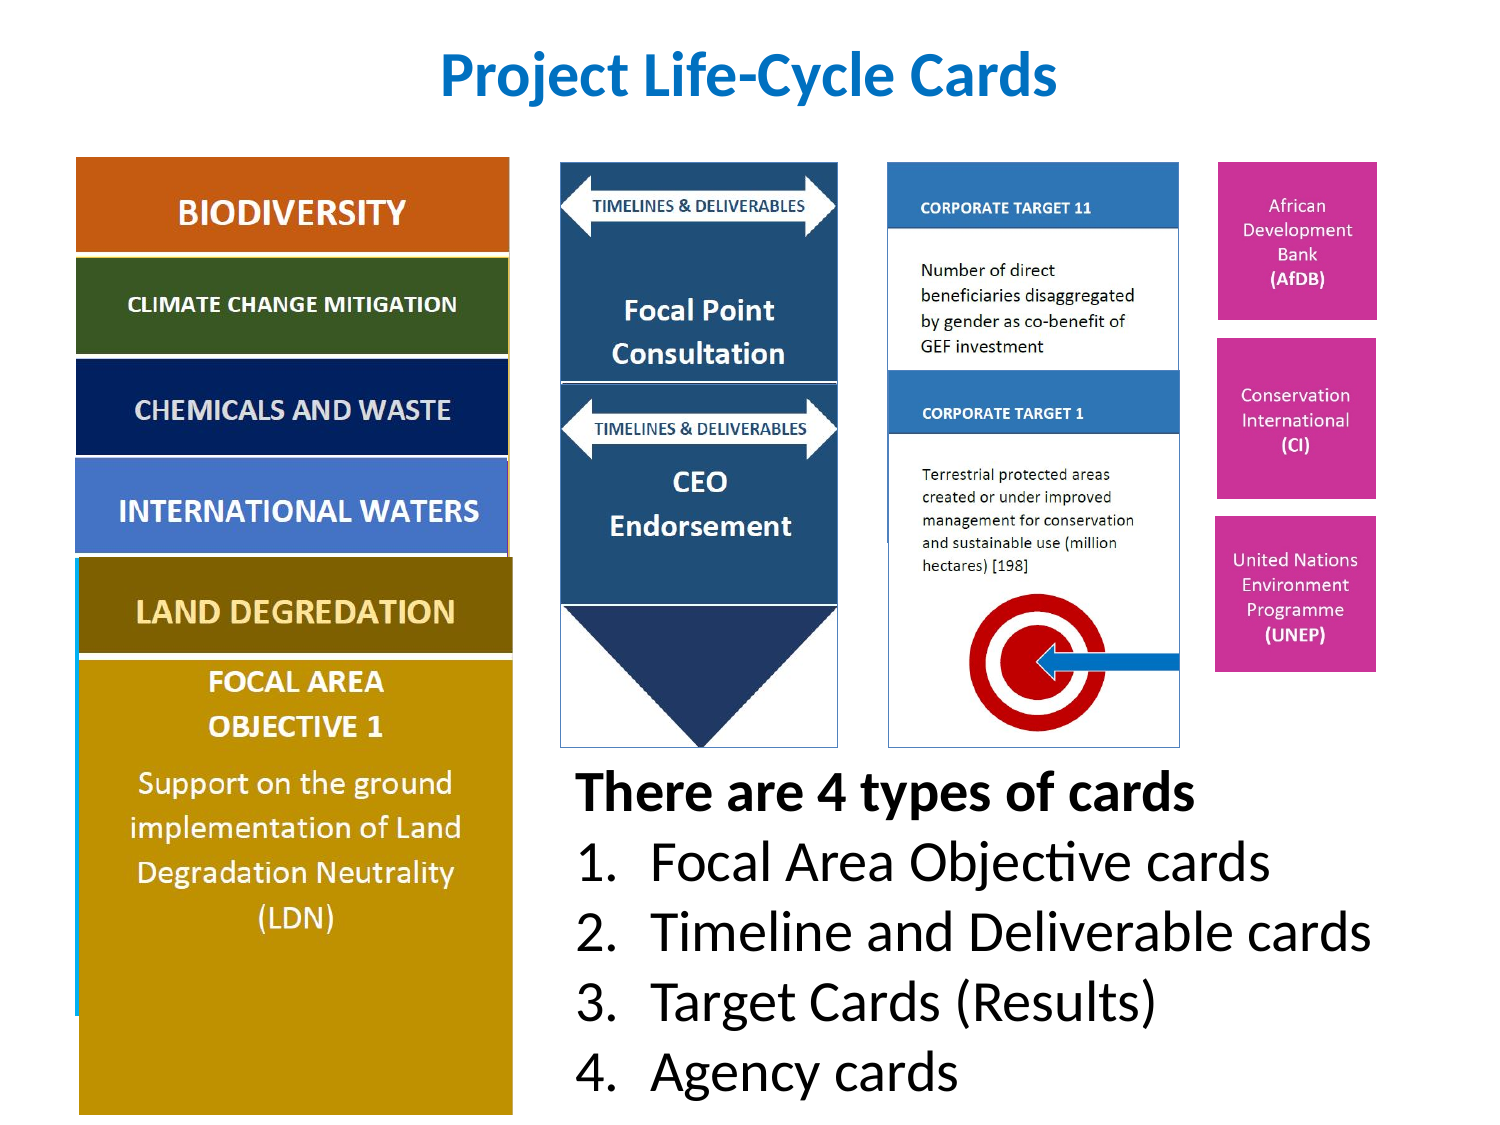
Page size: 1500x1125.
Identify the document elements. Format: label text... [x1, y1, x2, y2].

picture [1215, 516, 1376, 673]
picture [559, 162, 839, 748]
picture [887, 162, 1181, 748]
picture [1217, 337, 1376, 499]
picture [74, 157, 513, 1115]
picture [1217, 162, 1377, 320]
title Project Life-Cycle Cards [75, 24, 1425, 118]
text_box There are 4 types of cards Focal Area Objective cards Timeline and Deliverable cards Target Cards (Results) Agency cards [560, 745, 1500, 1111]
